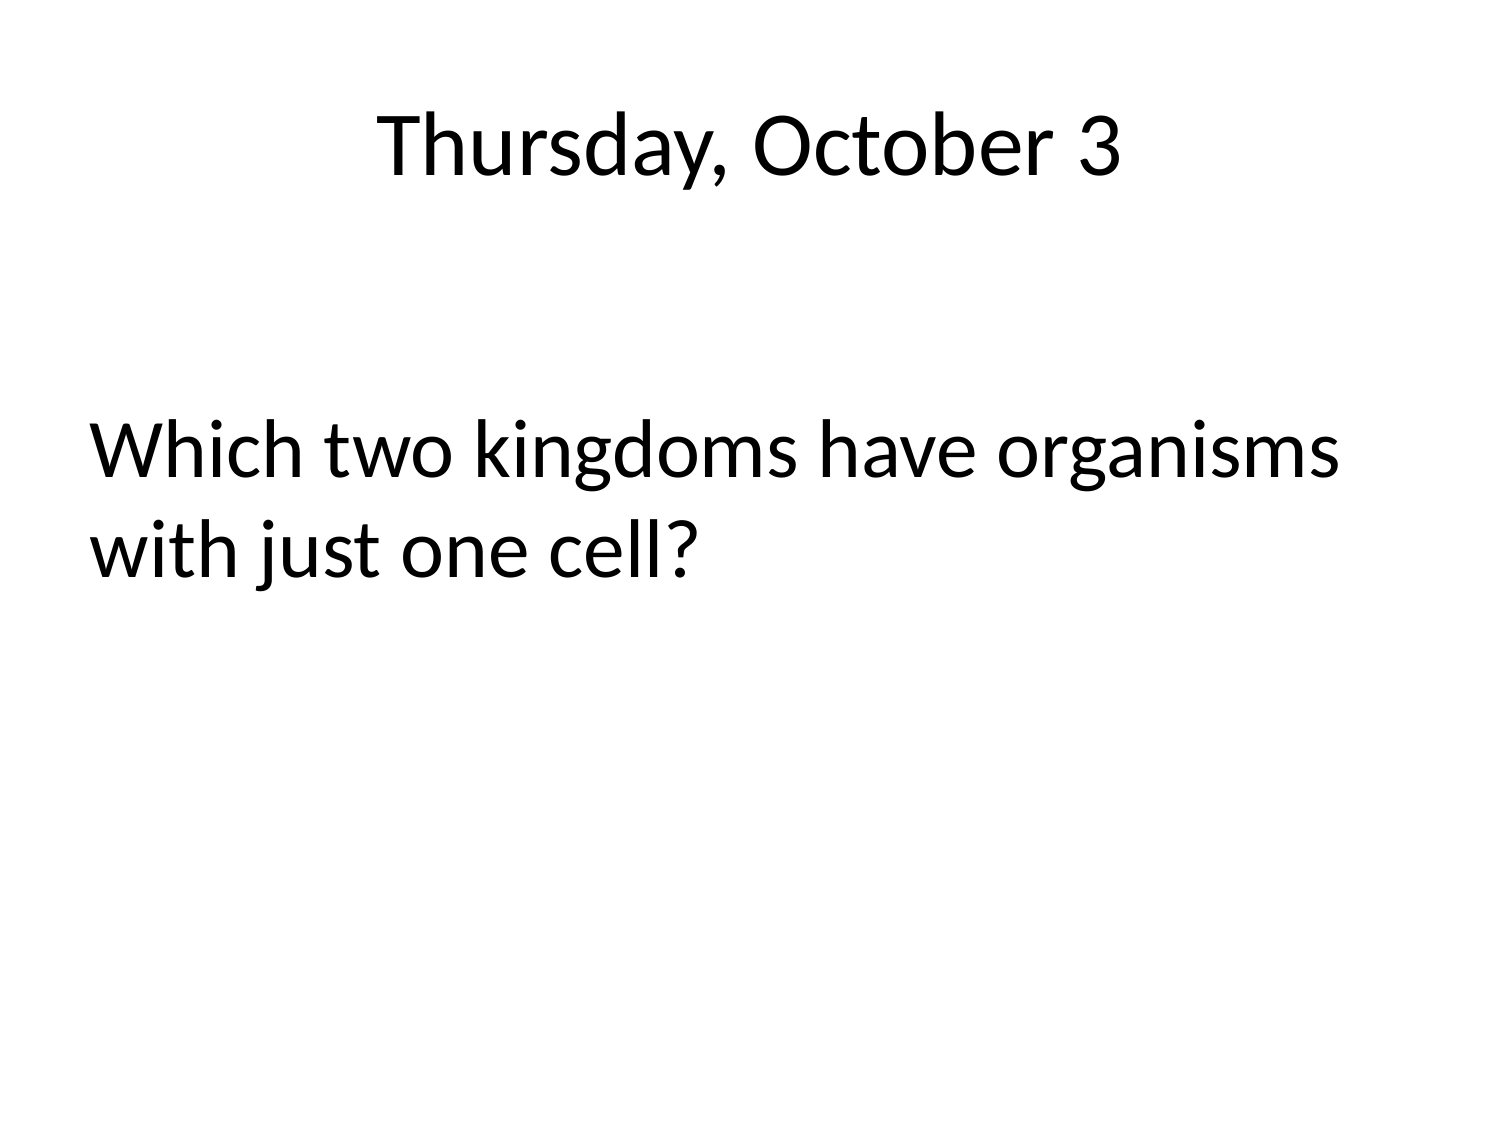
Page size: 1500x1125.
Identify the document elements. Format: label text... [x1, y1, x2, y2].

text_box Which two kingdoms have organisms with just one cell? [75, 386, 1375, 602]
title Thursday, October 3 [75, 45, 1425, 233]
